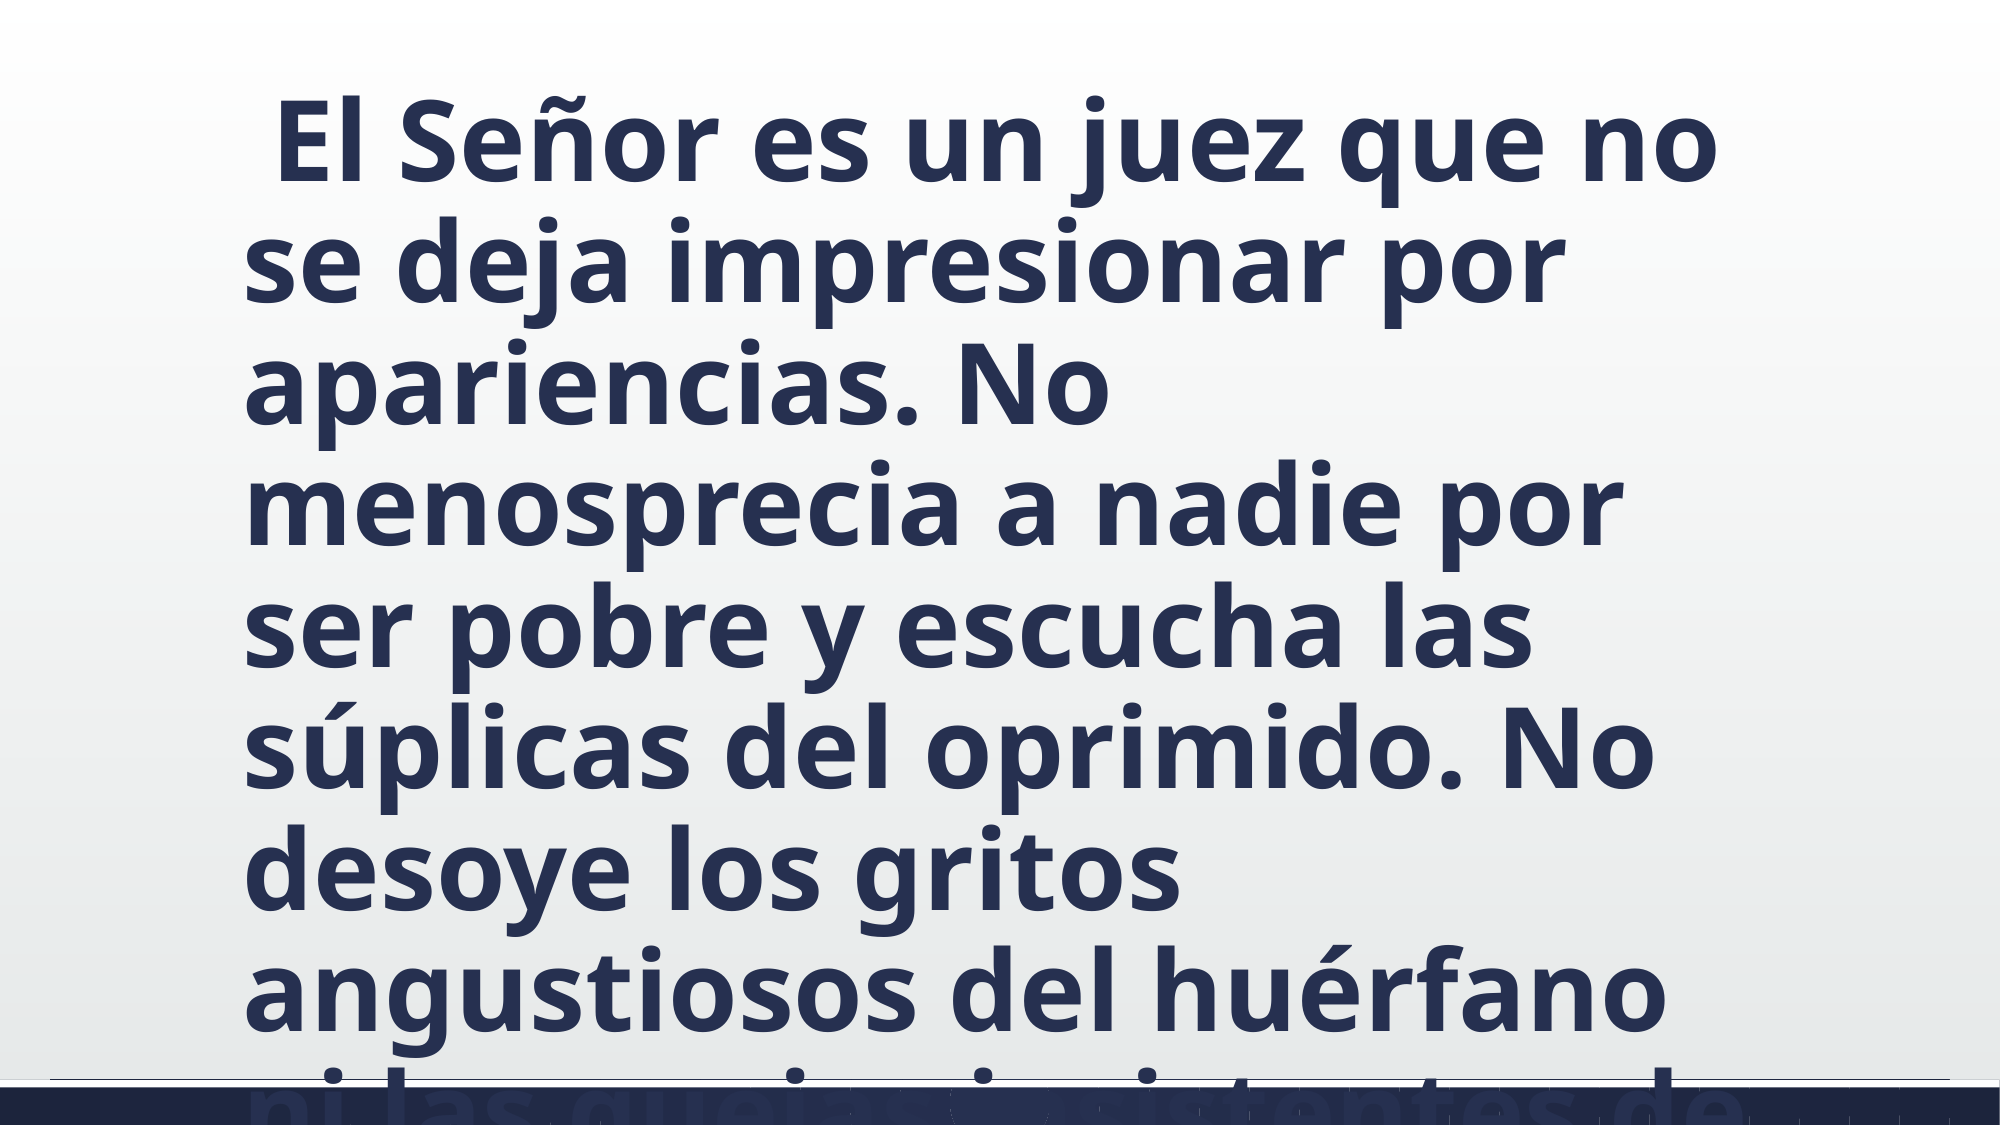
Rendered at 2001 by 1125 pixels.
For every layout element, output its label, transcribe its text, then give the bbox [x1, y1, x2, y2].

list El Señor es un juez que no se deja impresionar por apariencias. No menosprecia a nadie por ser pobre y escucha las súplicas del oprimido. No desoye los gritos angustiosos del huérfano ni las quejas insistentes de la viuda. [219, 76, 1780, 990]
